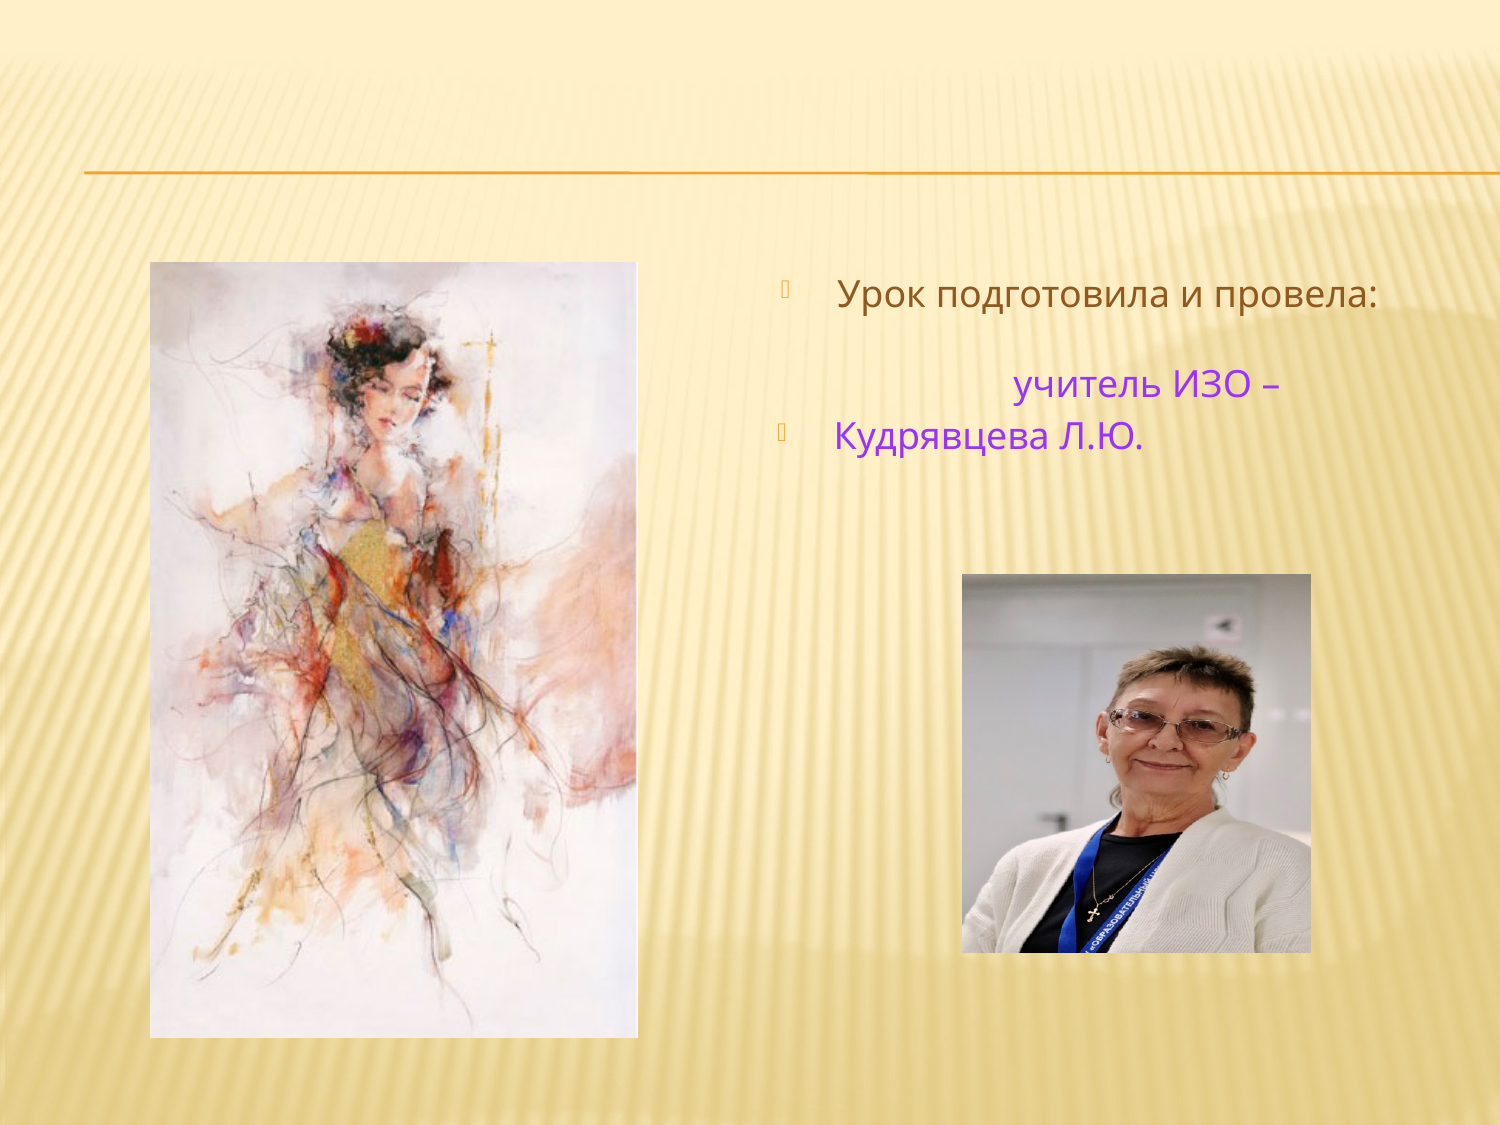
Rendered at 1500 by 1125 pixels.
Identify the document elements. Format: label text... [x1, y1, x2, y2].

list Урок подготовила и провела: учитель ИЗО – Кудрявцева Л.Ю. [762, 262, 1475, 1038]
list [149, 262, 638, 1038]
picture [962, 573, 1311, 953]
